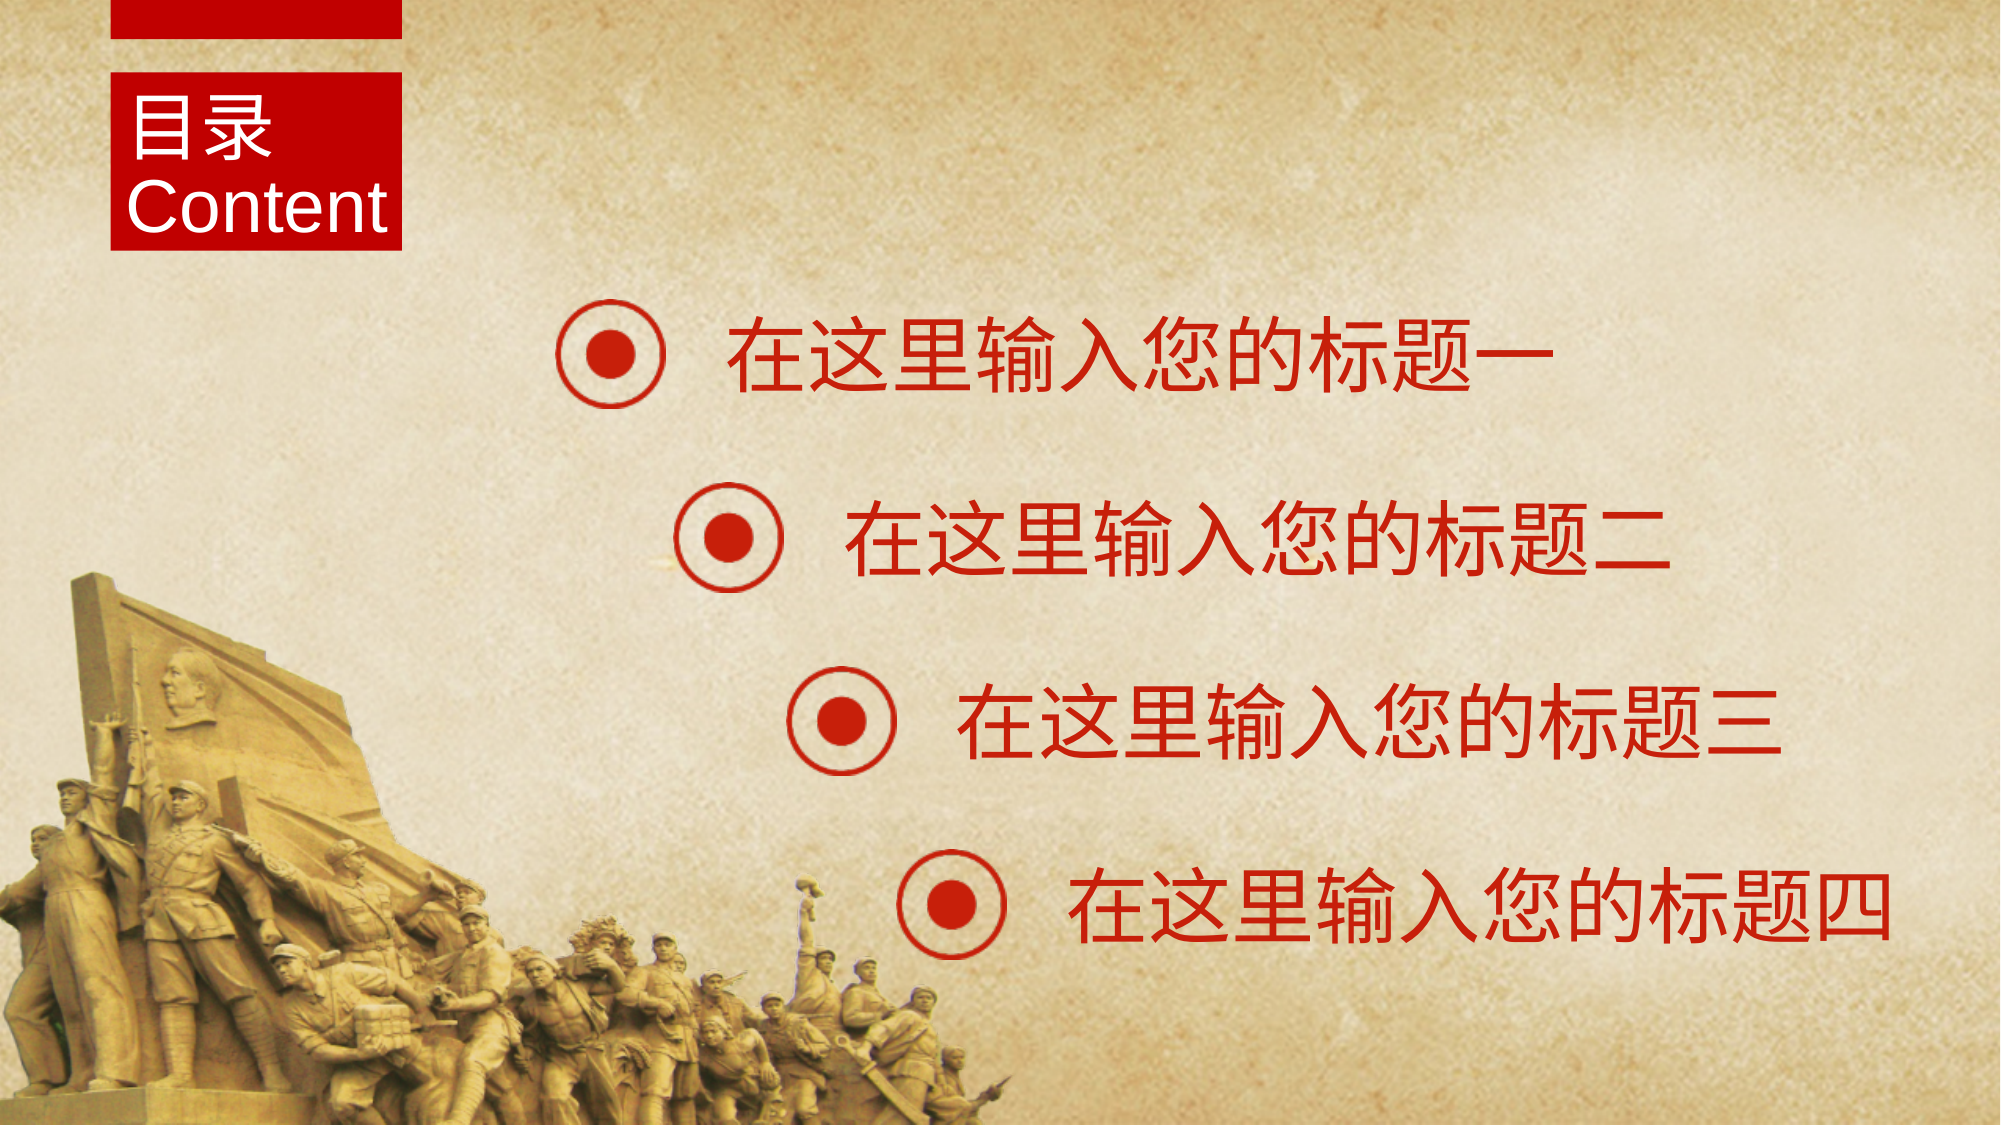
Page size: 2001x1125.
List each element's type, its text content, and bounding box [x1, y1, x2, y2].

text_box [110, 0, 469, 256]
text_box 在这里输入您的标题二 [827, 479, 1804, 595]
text_box 在这里输入您的标题四 [1052, 846, 2000, 962]
text_box 在这里输入您的标题三 [1052, 663, 1917, 778]
picture [0, 0, 2001, 1125]
text_box 在这里输入您的标题一 [709, 295, 1686, 411]
